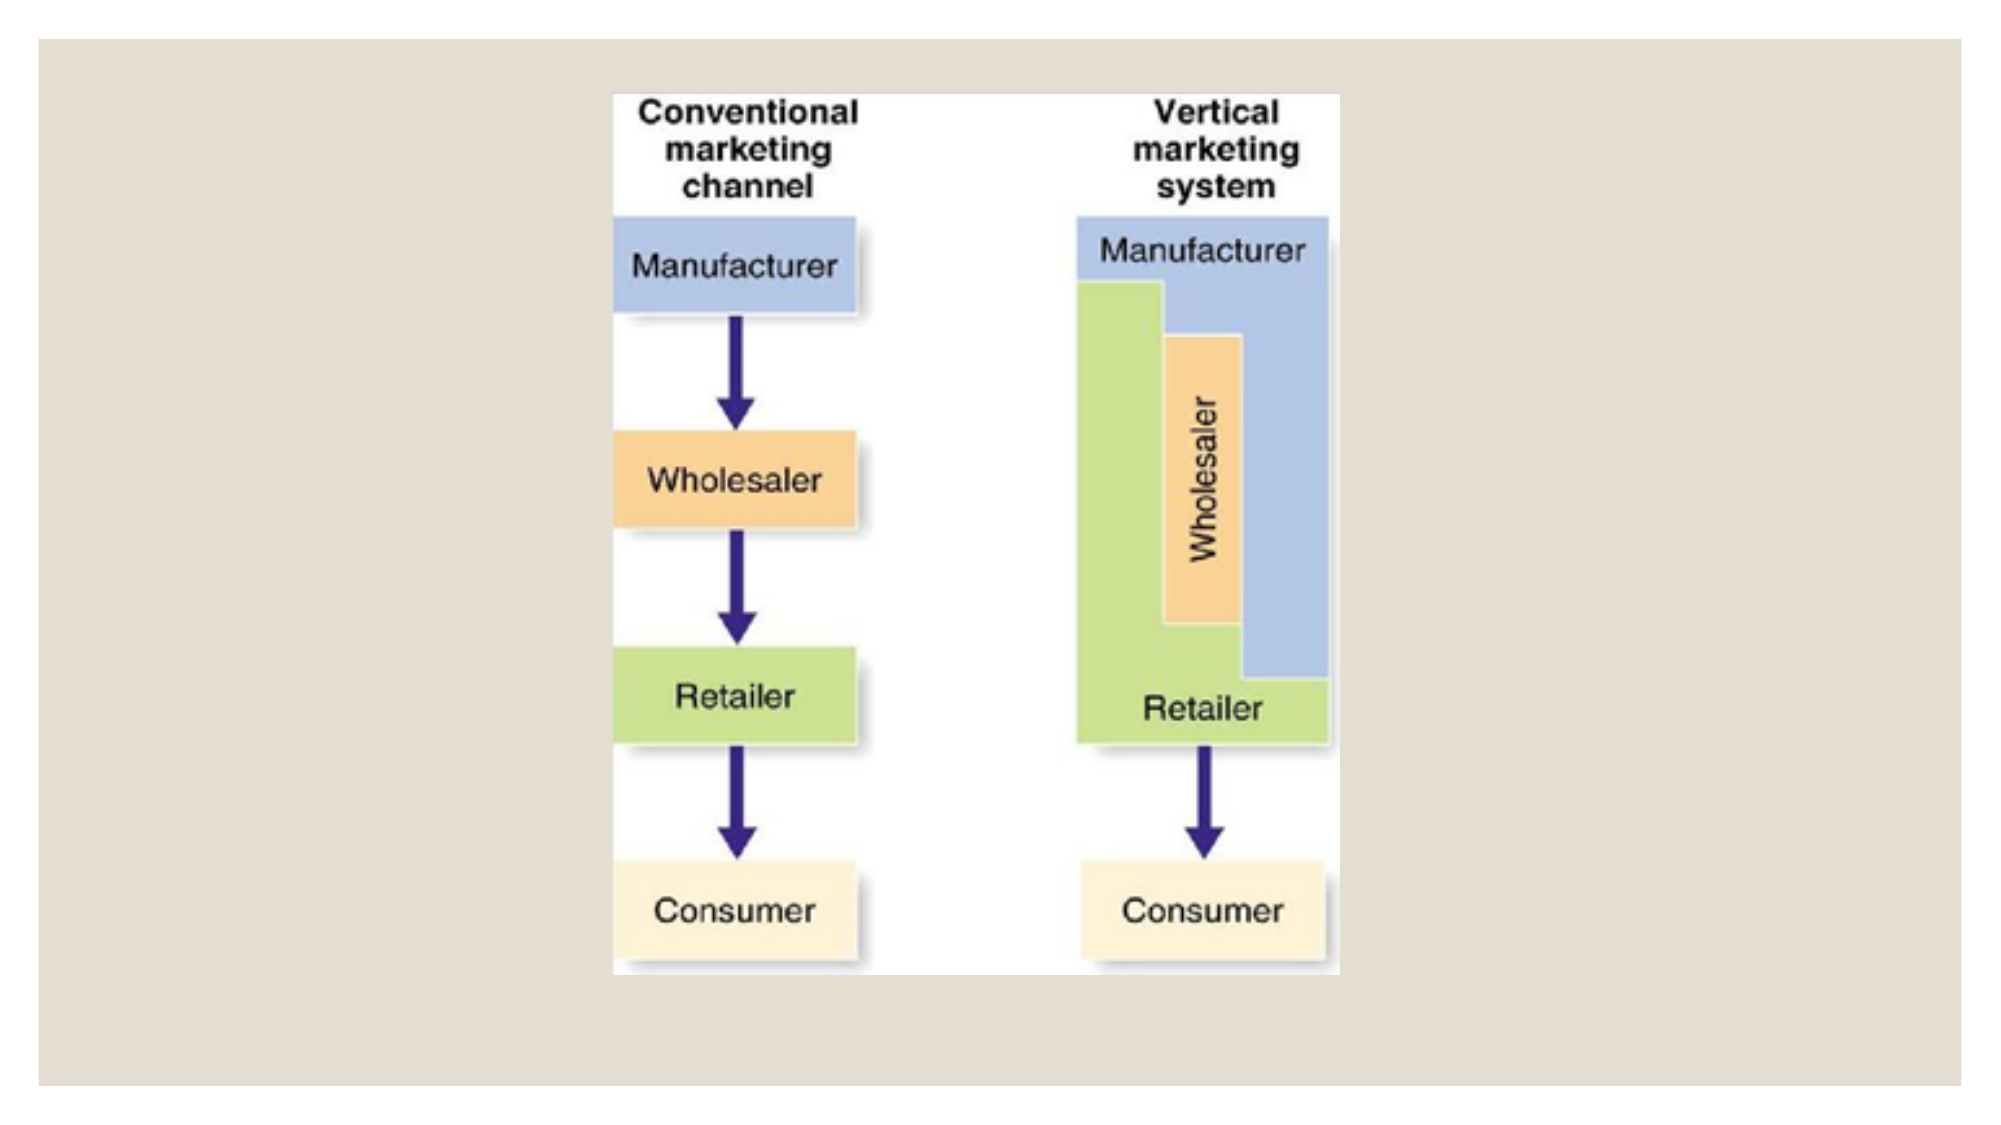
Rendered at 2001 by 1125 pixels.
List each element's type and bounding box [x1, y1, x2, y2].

picture [612, 92, 1340, 975]
